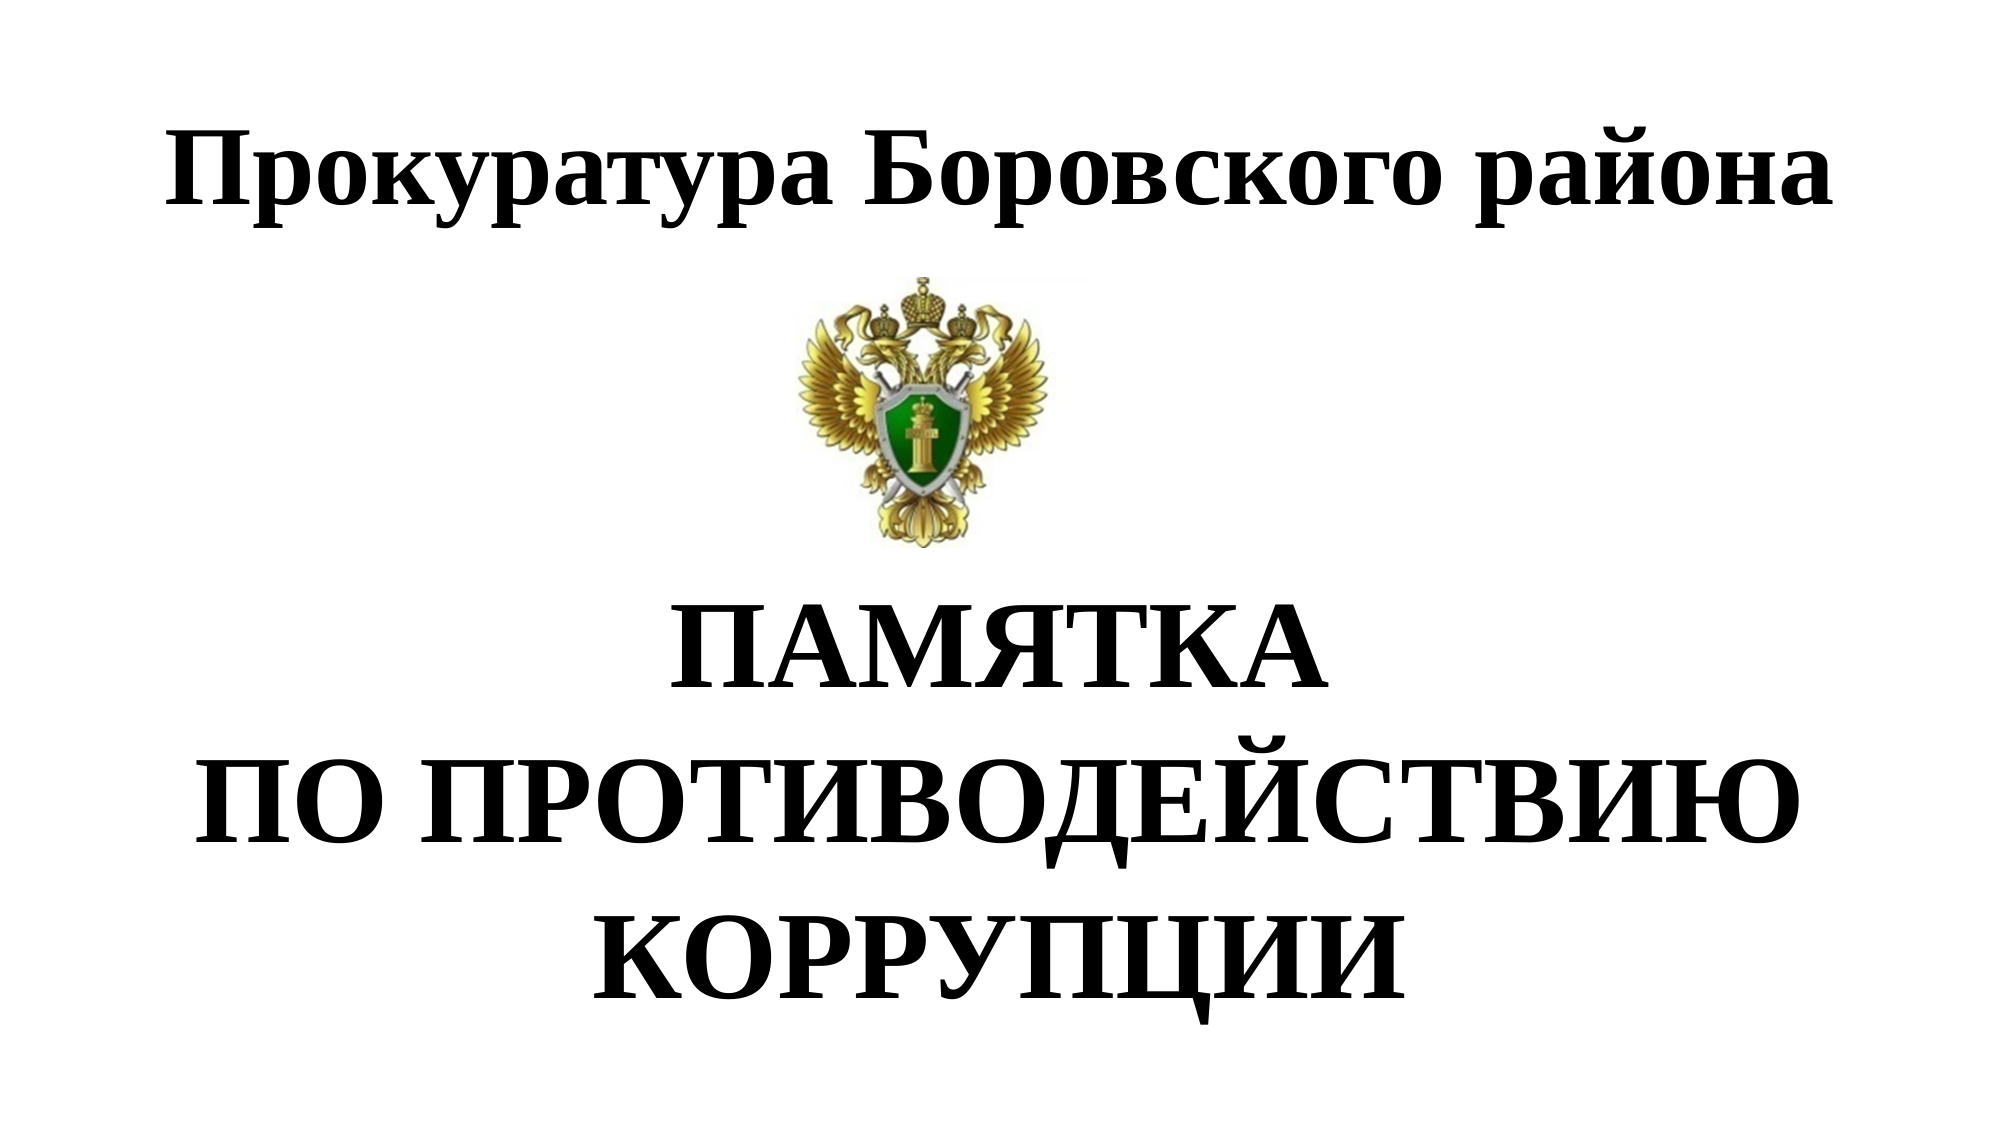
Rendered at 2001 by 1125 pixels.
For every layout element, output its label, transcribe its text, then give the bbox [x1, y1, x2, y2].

picture [721, 277, 1129, 548]
list ПАМЯТКА ПО ПРОТИВОДЕЙСТВИЮ КОРРУПЦИИ [137, 571, 1863, 1061]
title Прокуратура Боровского района [137, 59, 1863, 278]
